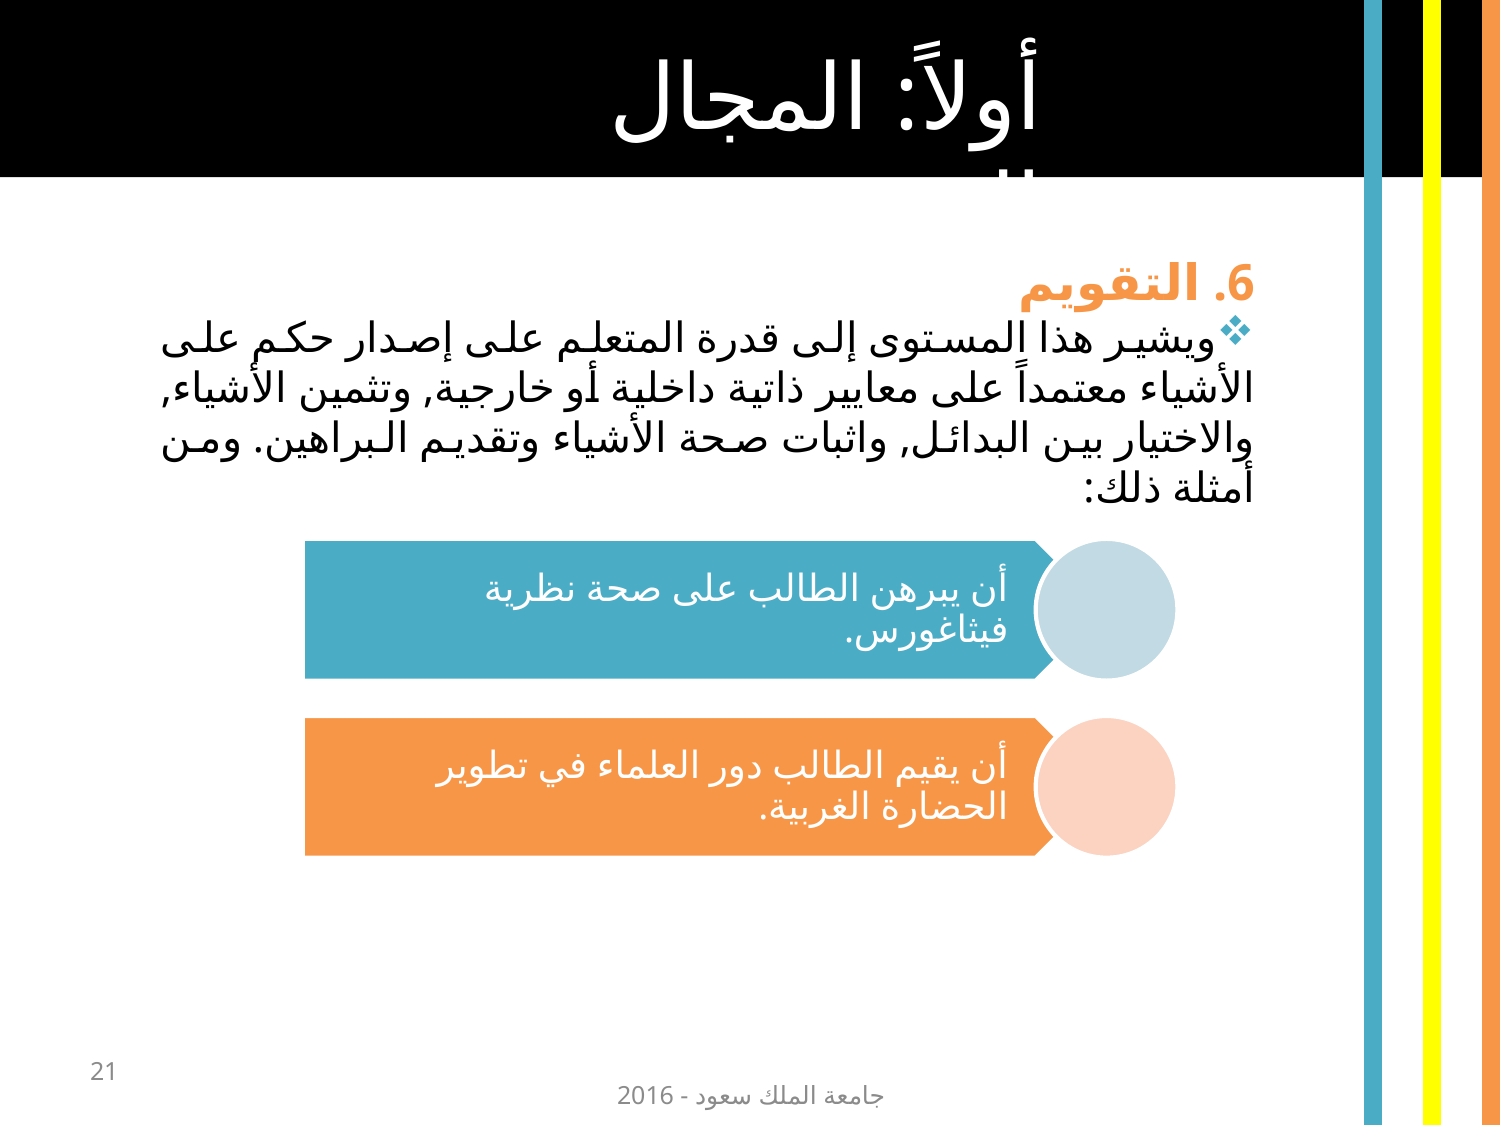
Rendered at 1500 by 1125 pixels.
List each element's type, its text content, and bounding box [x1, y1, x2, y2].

text_box أولاً: المجال المعرفي [360, 30, 1058, 243]
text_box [135, 538, 1345, 859]
text_box [1443, 0, 1480, 179]
footer جامعة الملك سعود - 2016 [513, 1065, 989, 1125]
text_box 6. التقويم ويشير هذا المستوى إلى قدرة المتعلم على إصدار حكم على الأشياء معتمداً على معايير ذاتية داخلية أو خارجية, وتثمين الأشياء, والاختيار بين البدائل, واثبات صحة الأشياء وتقديم البراهين. ومن أمثلة ذلك: [145, 243, 1270, 519]
text_box [1384, 0, 1421, 179]
text_box [1421, 0, 1443, 1125]
text_box [0, 0, 1362, 179]
slide_number 21 [75, 1042, 425, 1103]
text_box [1362, 0, 1384, 1125]
text_box [1480, 0, 1500, 1125]
